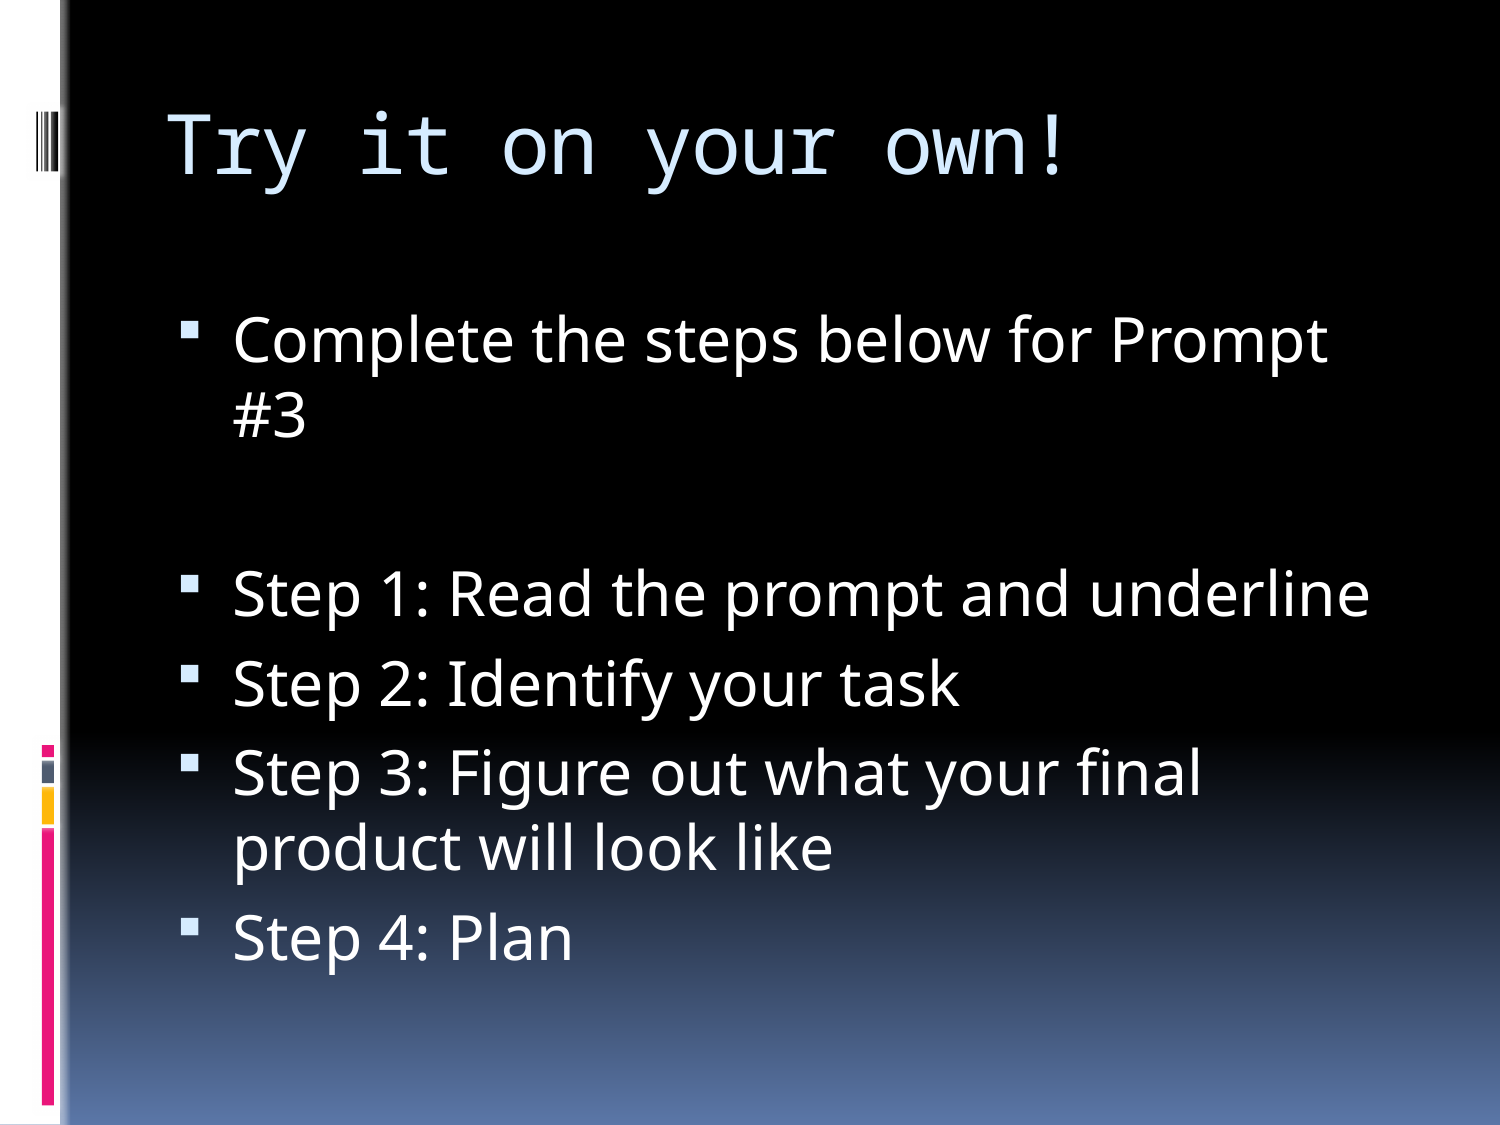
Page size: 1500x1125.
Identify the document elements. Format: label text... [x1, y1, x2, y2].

title Try it on your own! [150, 83, 1425, 234]
list Complete the steps below for Prompt #3 Step 1: Read the prompt and underline Step 2: Identify your task Step 3: Figure out what your final product will look like Step 4: Plan [150, 292, 1425, 1043]
